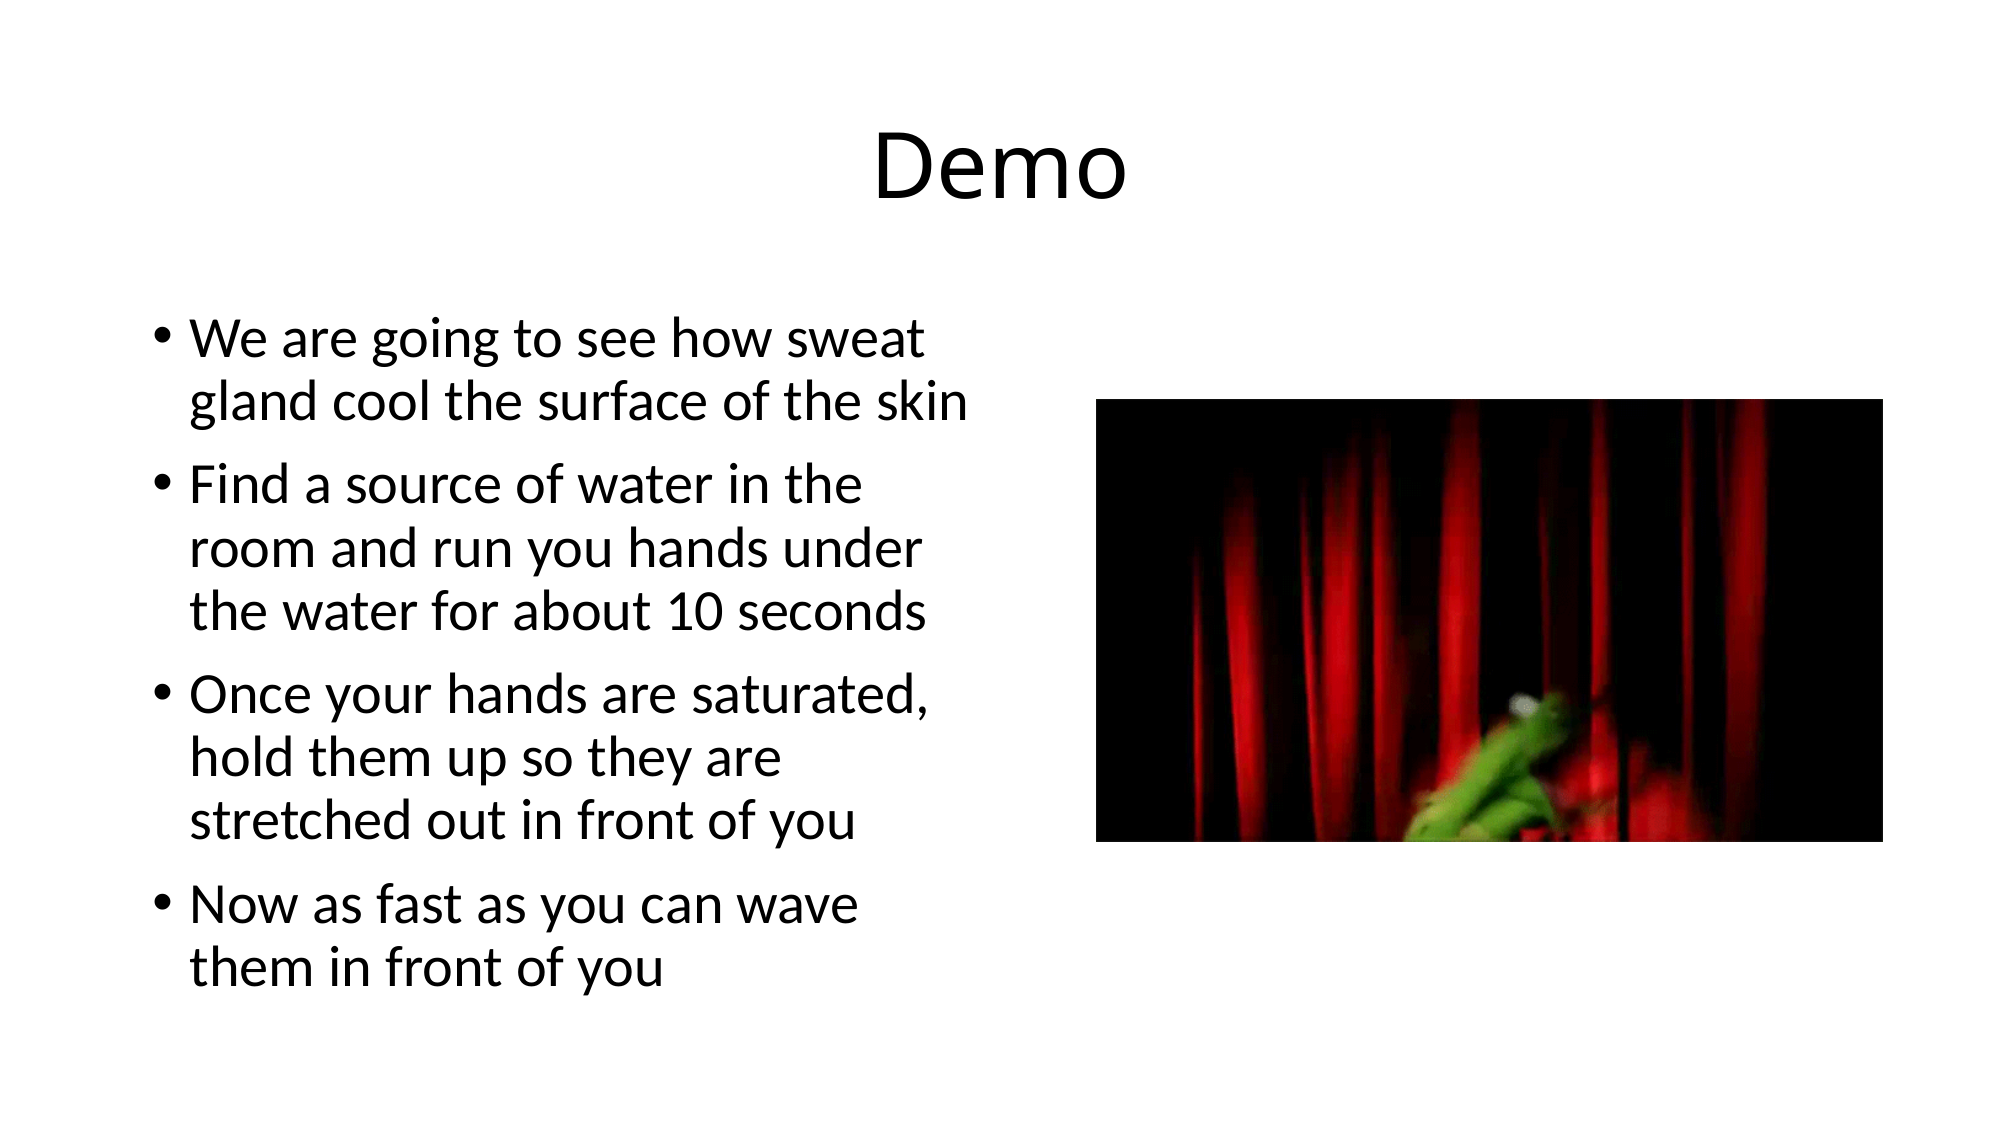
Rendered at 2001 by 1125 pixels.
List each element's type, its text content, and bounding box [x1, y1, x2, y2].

list We are going to see how sweat gland cool the surface of the skin Find a source of water in the room and run you hands under the water for about 10 seconds Once your hands are saturated, hold them up so they are stretched out in front of you Now as fast as you can wave them in front of you [137, 299, 988, 1014]
title Demo [137, 59, 1863, 278]
picture [1096, 399, 1883, 842]
